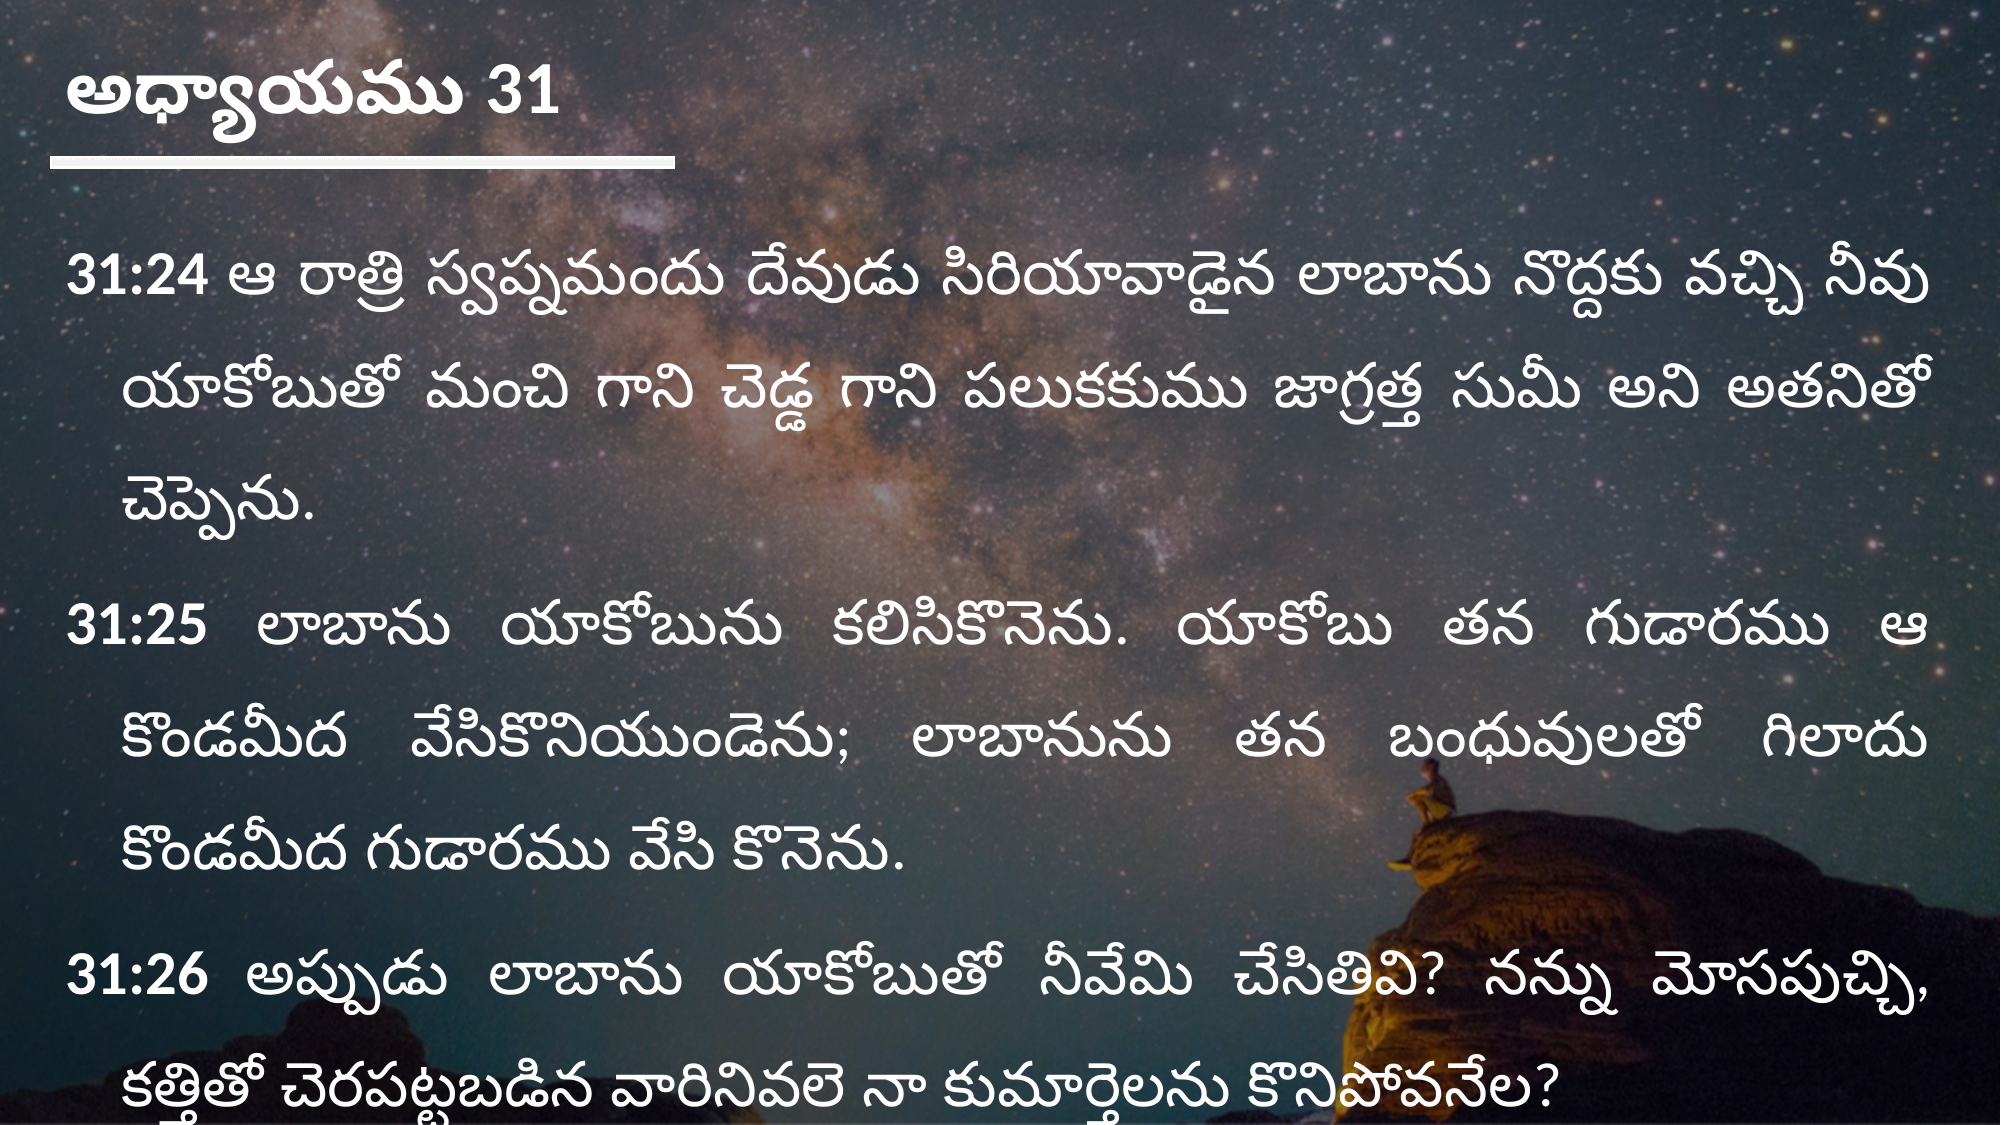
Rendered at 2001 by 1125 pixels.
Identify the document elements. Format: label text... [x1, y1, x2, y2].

title అధ్యాయము 31 [50, 0, 1925, 167]
list 31:24 ఆ రాత్రి స్వప్నమందు దేవుడు సిరియావాడైన లాబాను నొద్దకు వచ్చి నీవు యాకోబుతో మంచి గాని చెడ్డ గాని పలుకకుము జాగ్రత్త సుమీ అని అతనితో చెప్పెను. 31:25 లాబాను యాకోబును కలిసికొనెను. యాకోబు తన గుడారము ఆ కొండమీద వేసికొనియుండెను; లాబానును తన బంధువులతో గిలాదు కొండమీద గుడారము వేసి కొనెను. 31:26 అప్పుడు లాబాను యాకోబుతో నీవేమి చేసితివి? నన్ను మోసపుచ్చి, కత్తితో చెరపట్టబడిన వారినివలె నా కుమార్తెలను కొనిపోవనేల? [50, 187, 1946, 1063]
picture [0, 0, 2000, 1125]
